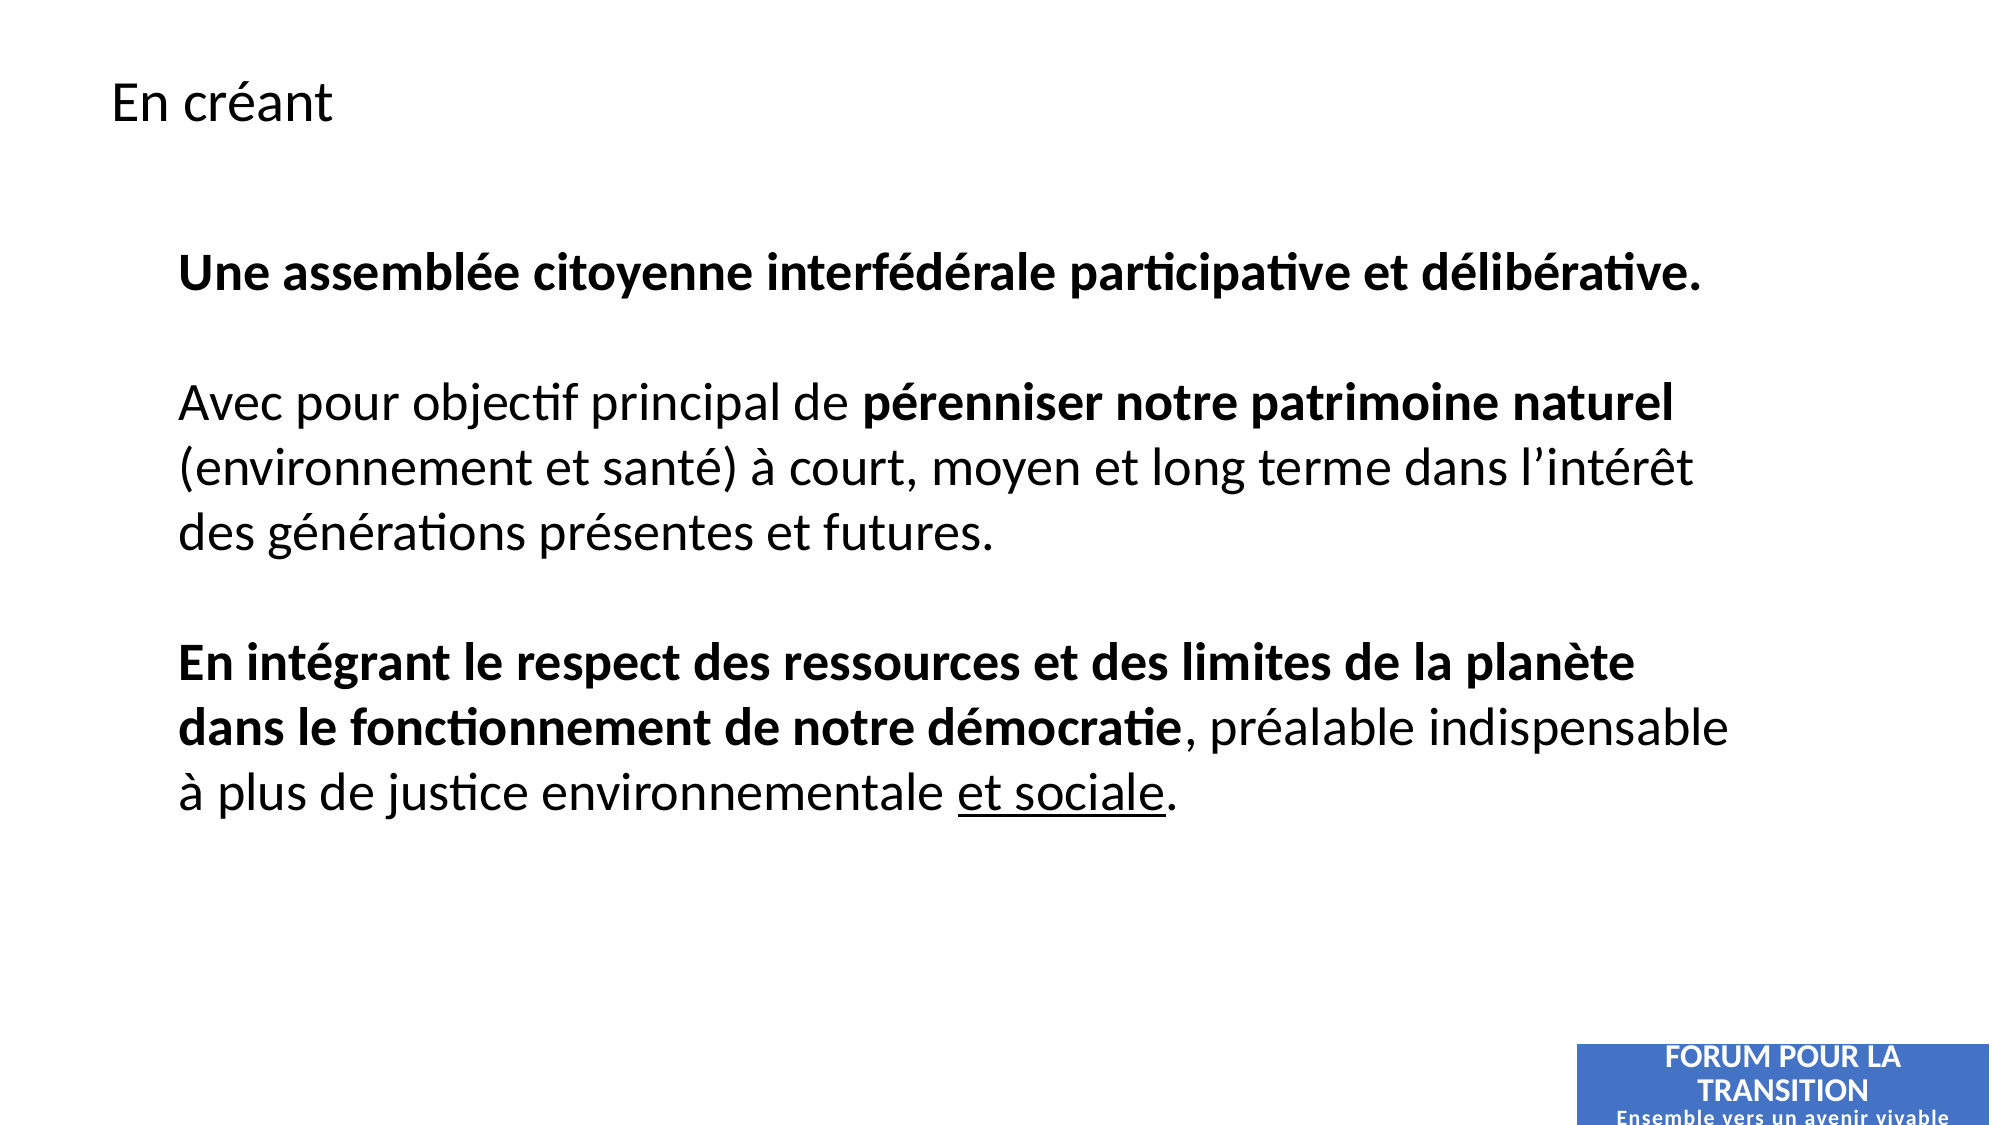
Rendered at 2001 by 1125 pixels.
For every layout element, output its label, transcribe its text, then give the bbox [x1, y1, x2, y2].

text_box En créant [96, 55, 884, 141]
text_box Une assemblée citoyenne interfédérale participative et délibérative. Avec pour objectif principal de pérenniser notre patrimoine naturel (environnement et santé) à court, moyen et long terme dans l’intérêt des générations présentes et futures. En intégrant le respect des ressources et des limites de la planète dans le fonctionnement de notre démocratie, préalable indispensable à plus de justice environnementale et sociale. [164, 163, 1770, 919]
